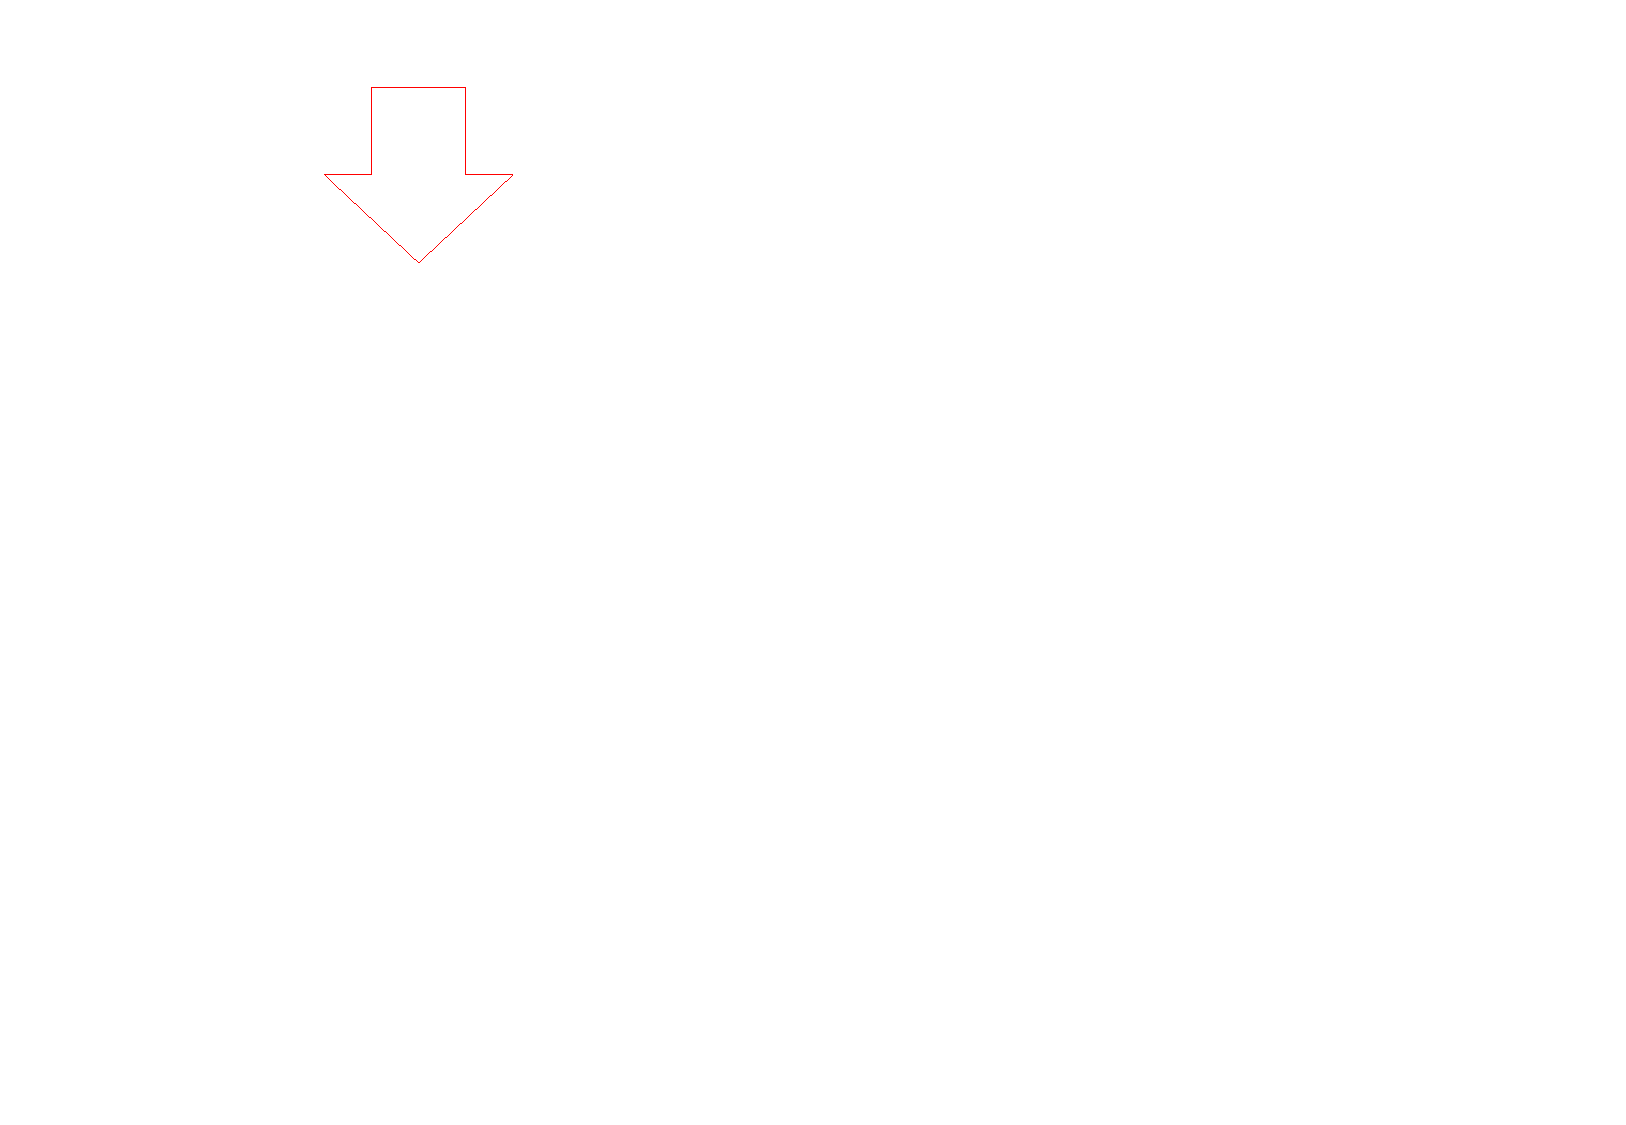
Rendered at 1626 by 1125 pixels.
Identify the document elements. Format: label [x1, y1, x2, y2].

text_box [324, 87, 513, 263]
